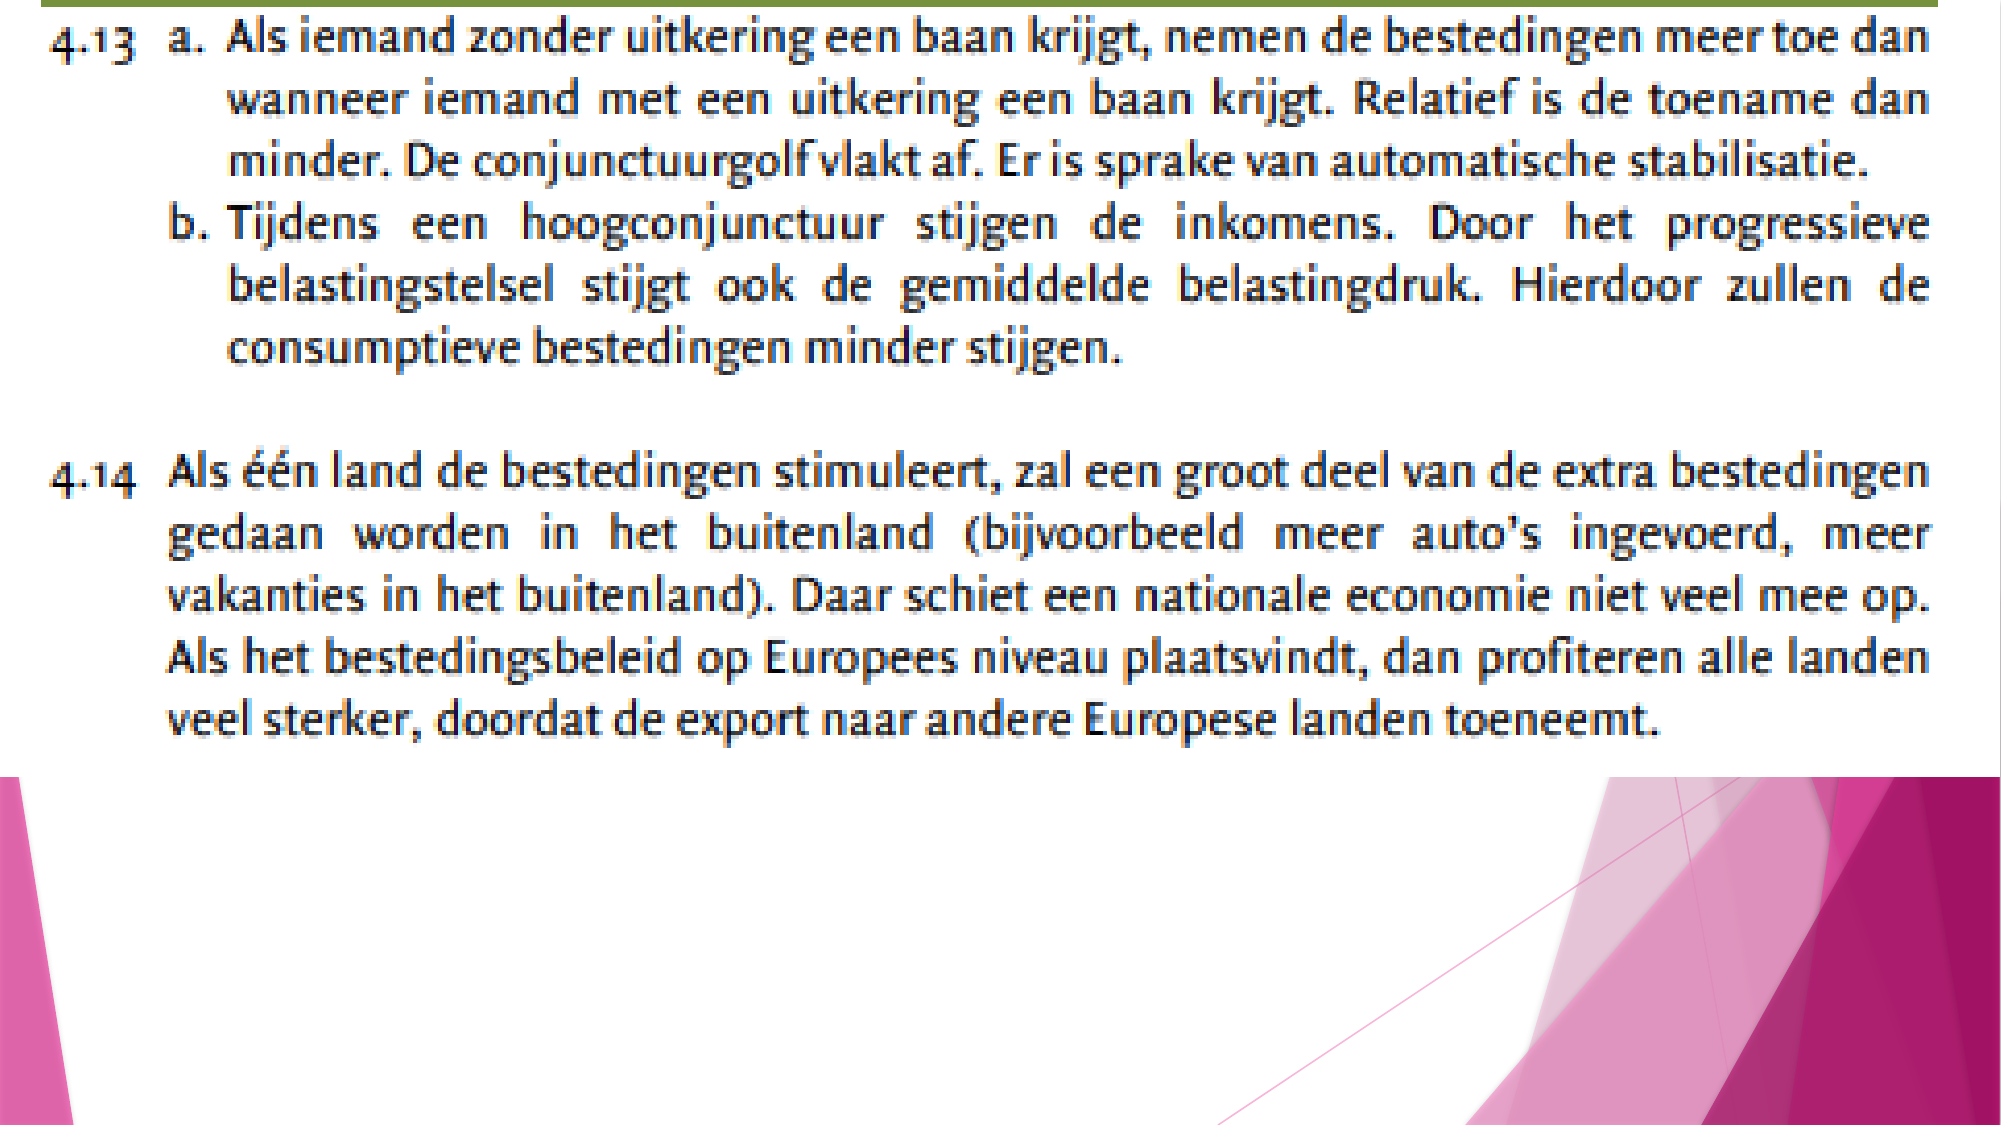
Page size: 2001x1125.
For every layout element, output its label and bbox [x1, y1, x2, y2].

picture [0, 0, 2000, 778]
